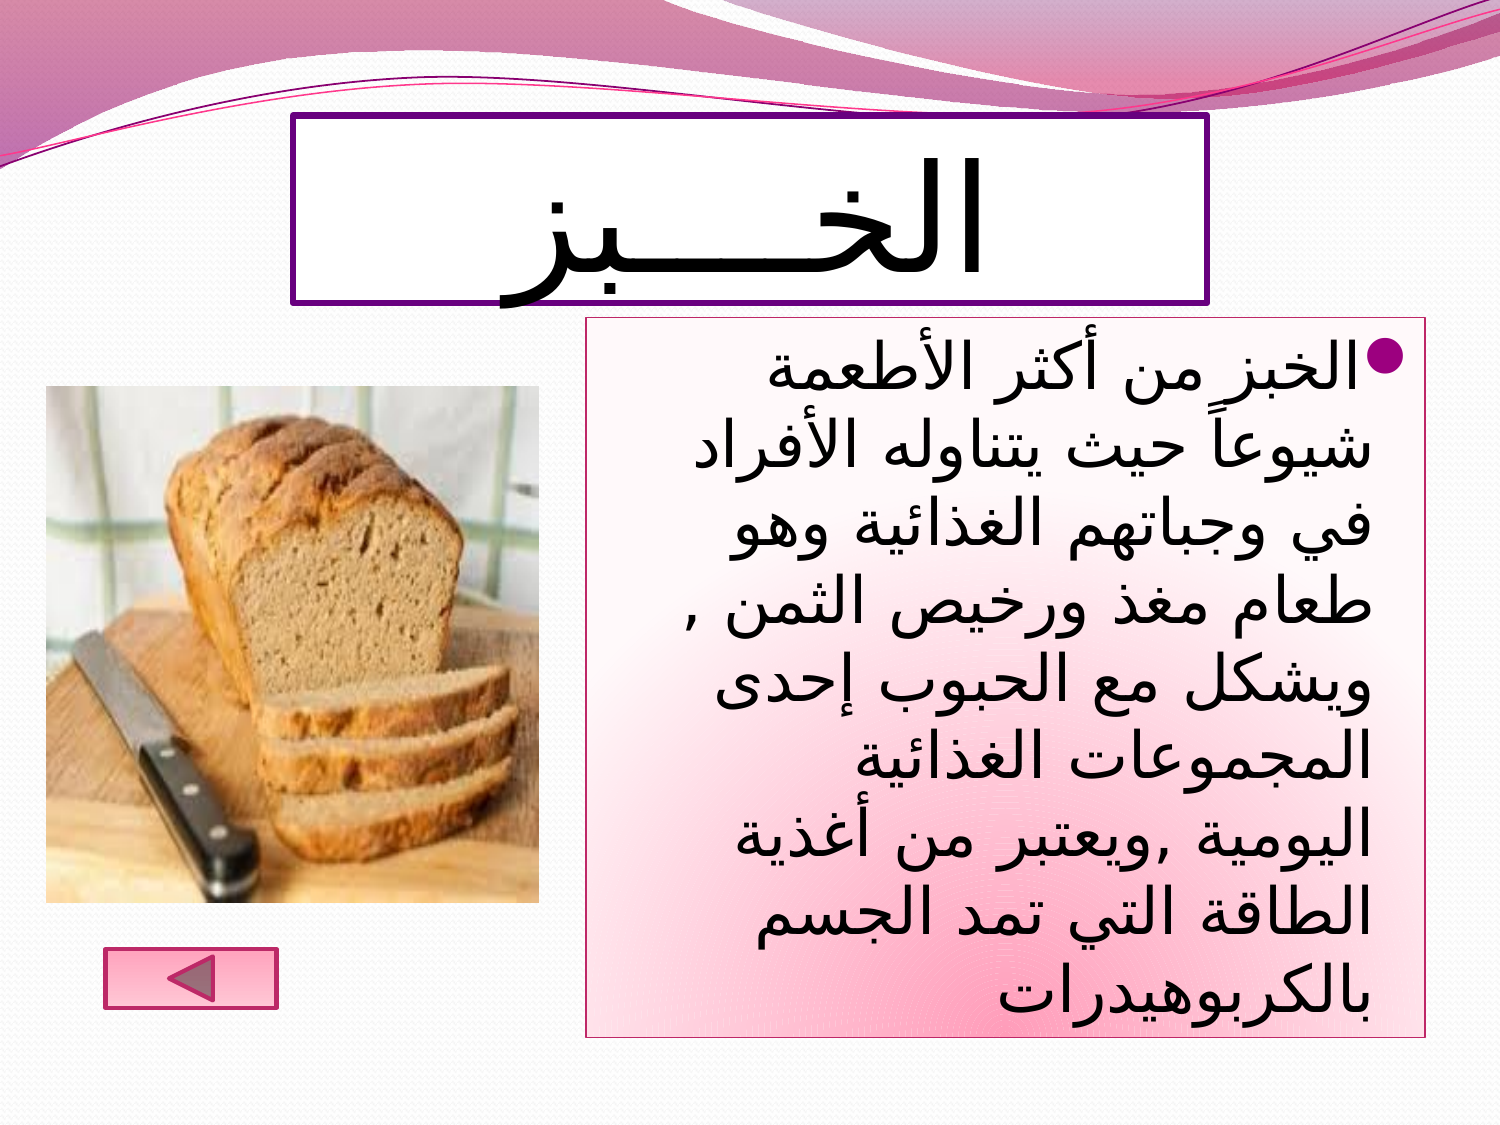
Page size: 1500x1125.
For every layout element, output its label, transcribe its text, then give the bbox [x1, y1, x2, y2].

title الخــــبز [291, 113, 1209, 305]
text_box [1489, 0, 1500, 150]
picture [46, 386, 540, 903]
list الخبز من أكثر الأطعمة شيوعاً حيث يتناوله الأفراد في وجباتهم الغذائية وهو طعام مغذ ورخيص الثمن , ويشكل مع الحبوب إحدى المجموعات الغذائية اليومية ,ويعتبر من أغذية الطاقة التي تمد الجسم بالكربوهيدرات [585, 317, 1426, 1038]
text_box [103, 947, 279, 1010]
